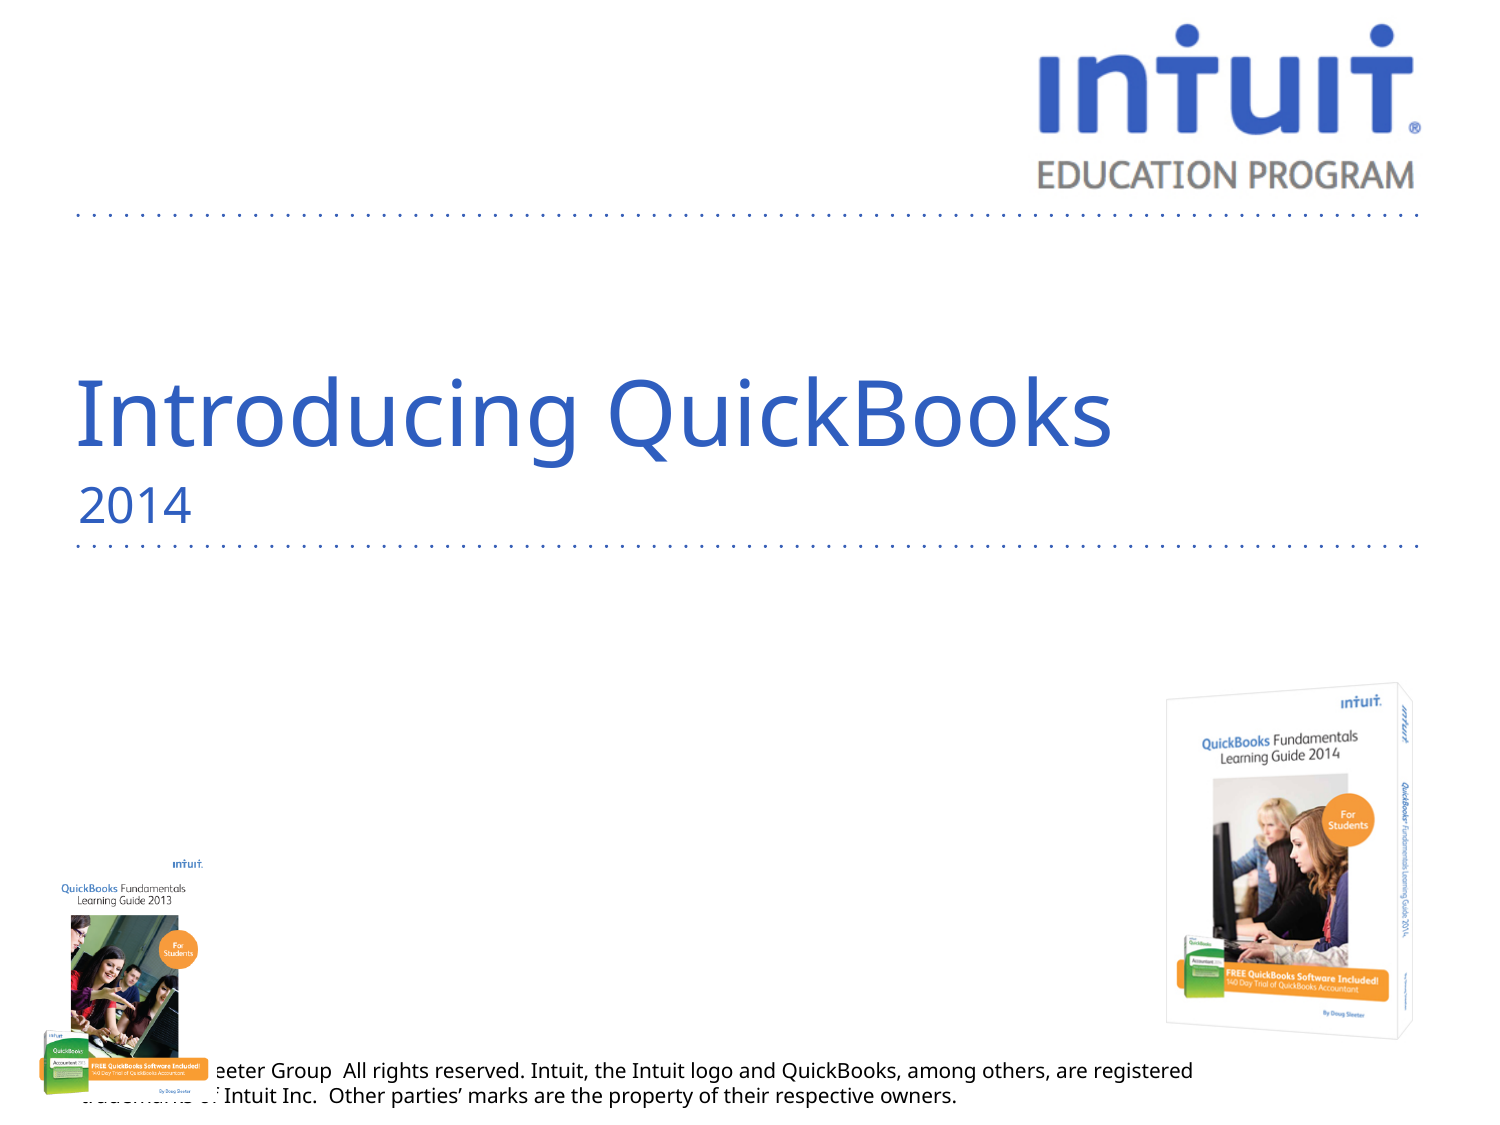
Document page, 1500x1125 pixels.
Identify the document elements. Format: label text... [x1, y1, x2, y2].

title Introducing QuickBooks [75, 353, 1425, 465]
picture [1166, 672, 1413, 1050]
subtitle 2014 [78, 473, 1427, 538]
picture [32, 852, 217, 1102]
picture [1028, 12, 1433, 205]
